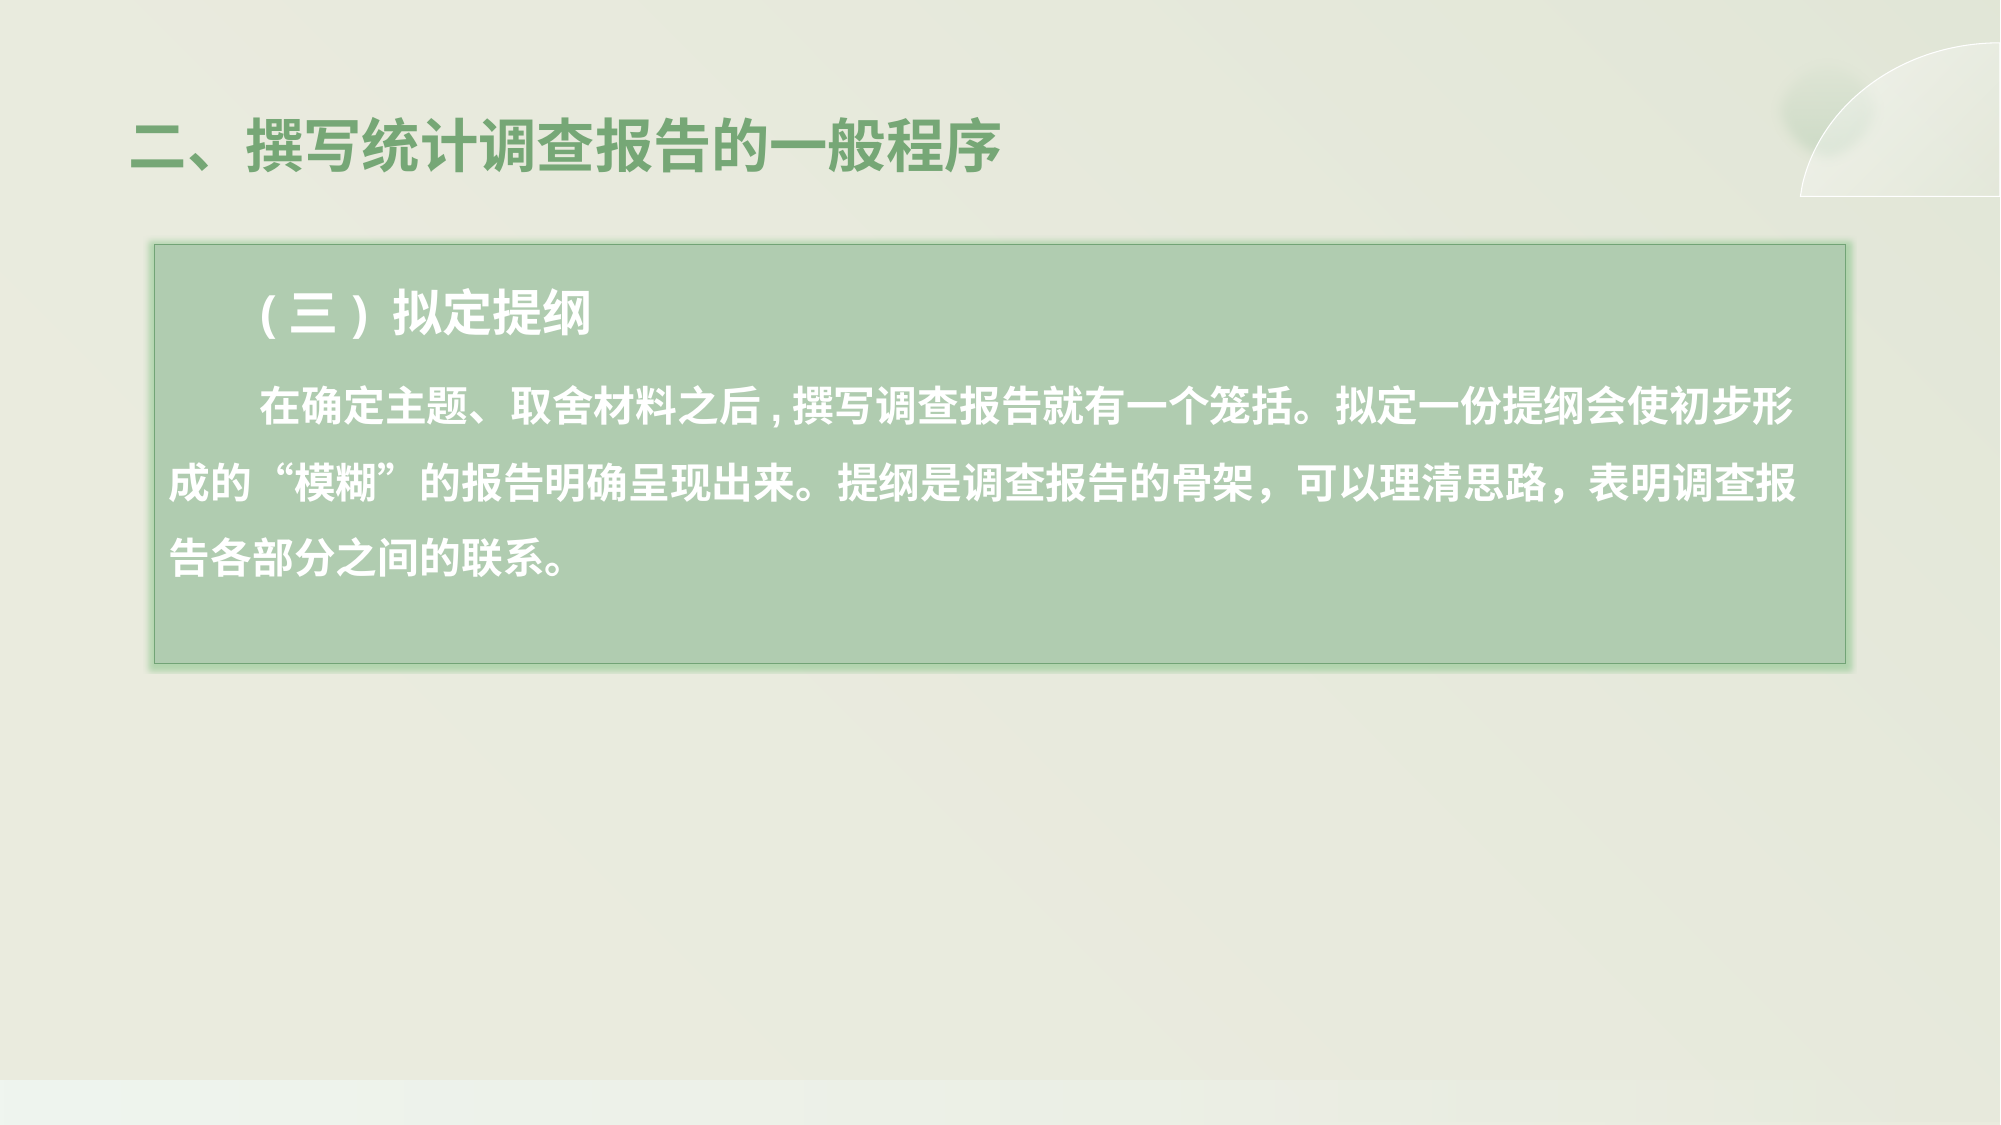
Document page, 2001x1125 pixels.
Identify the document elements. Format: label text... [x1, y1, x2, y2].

text_box (三) 拟定提纲 在确定主题、取舍材料之后,撰写调查报告就有一个笼括。拟定一份提纲会使初步形成的“模糊”的报告明确呈现出来。提纲是调查报告的骨架，可以理清思路，表明调查报告各部分之间的联系。 [154, 244, 1846, 664]
text_box 二、撰写统计调查报告的一般程序 [114, 73, 1103, 224]
